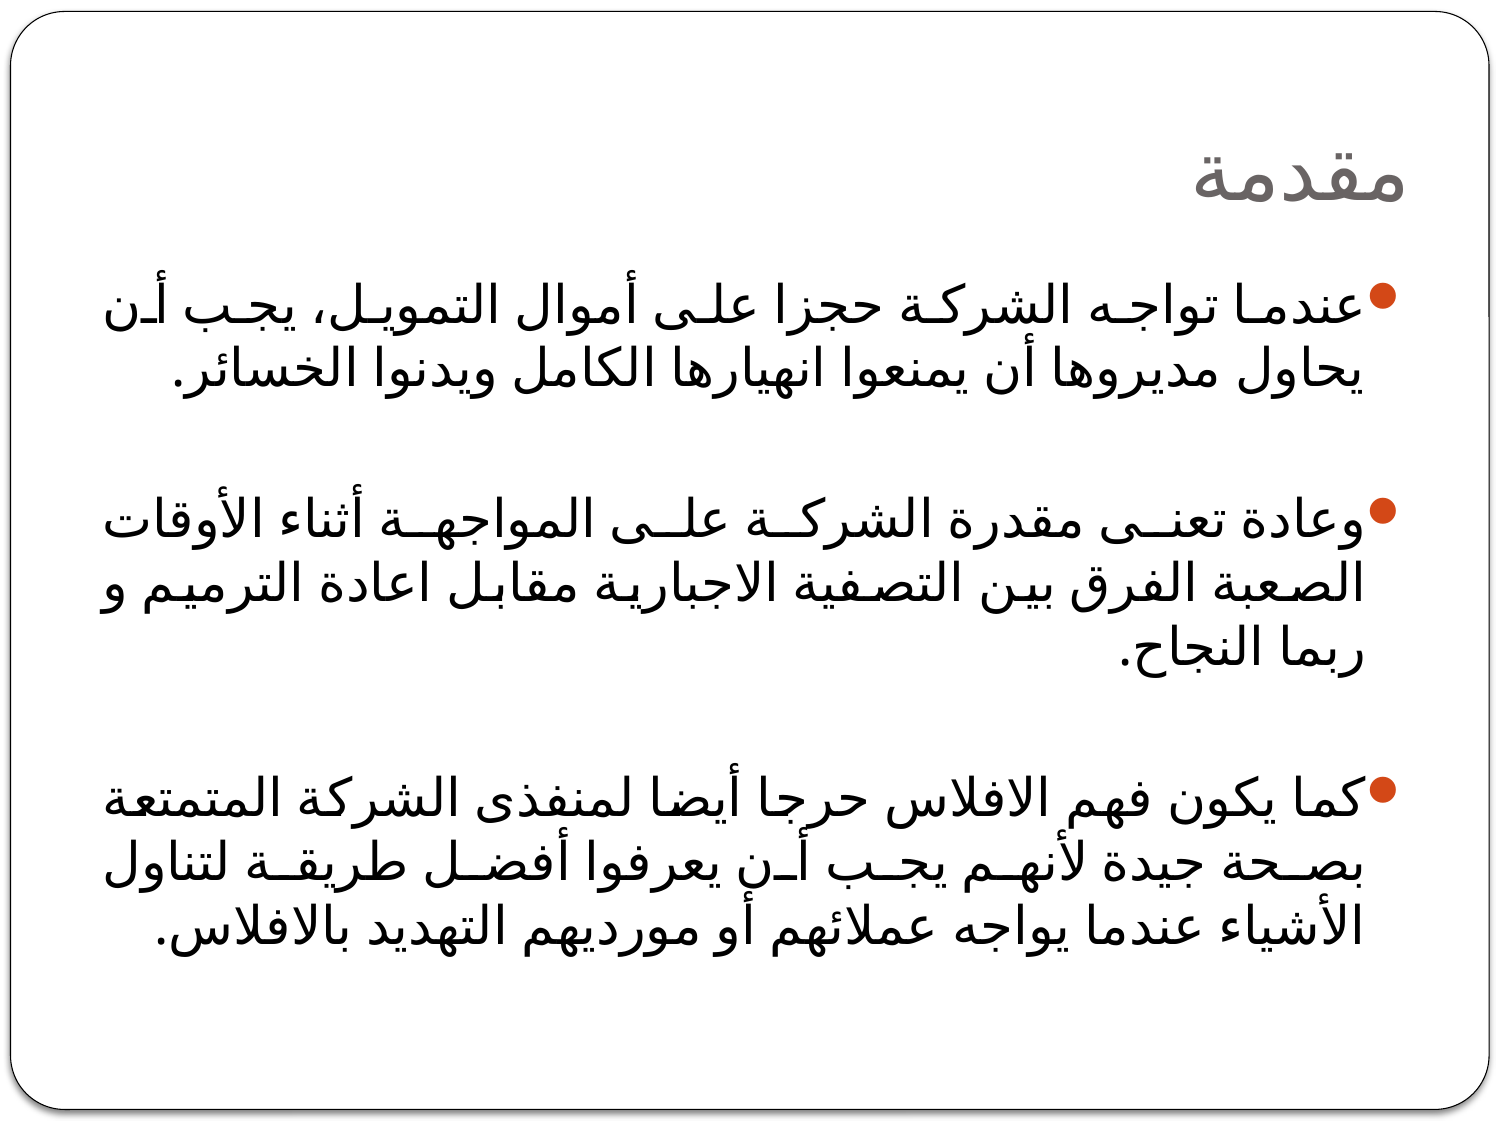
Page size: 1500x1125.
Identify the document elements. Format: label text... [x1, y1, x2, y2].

title مقدمة [150, 45, 1425, 233]
list عندما تواجه الشركة حجزا على أموال التمويل، يجب أن يحاول مديروها أن يمنعوا انهيارها الكامل ويدنوا الخسائر. وعادة تعنى مقدرة الشركة على المواجهة أثناء الأوقات الصعبة الفرق بين التصفية الاجبارية مقابل اعادة الترميم و ربما النجاح. كما يكون فهم الافلاس حرجا أيضا لمنفذى الشركة المتمتعة بصحة جيدة لأنهم يجب أن يعرفوا أفضل طريقة لتناول الأشياء عندما يواجه عملائهم أو مورديهم التهديد بالافلاس. [87, 262, 1425, 988]
